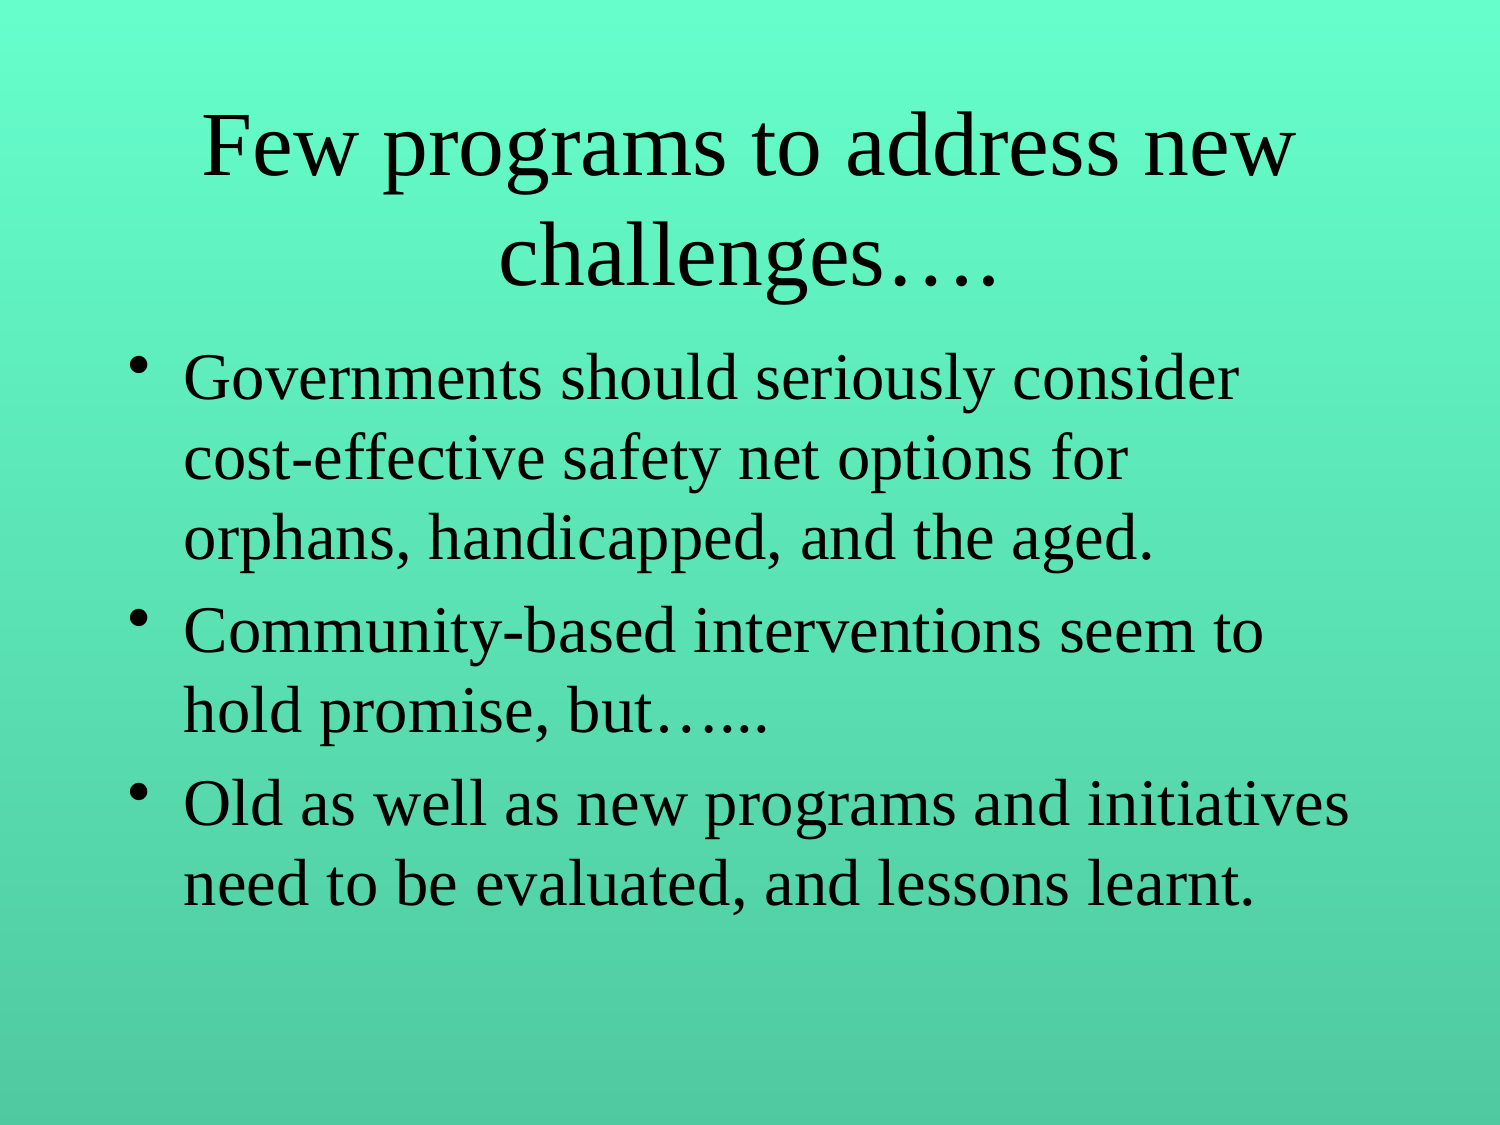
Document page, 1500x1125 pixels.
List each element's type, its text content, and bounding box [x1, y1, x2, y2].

list Governments should seriously consider cost-effective safety net options for orphans, handicapped, and the aged. Community-based interventions seem to hold promise, but…... Old as well as new programs and initiatives need to be evaluated, and lessons learnt. [112, 324, 1388, 1001]
title Few programs to address new challenges…. [112, 99, 1388, 288]
